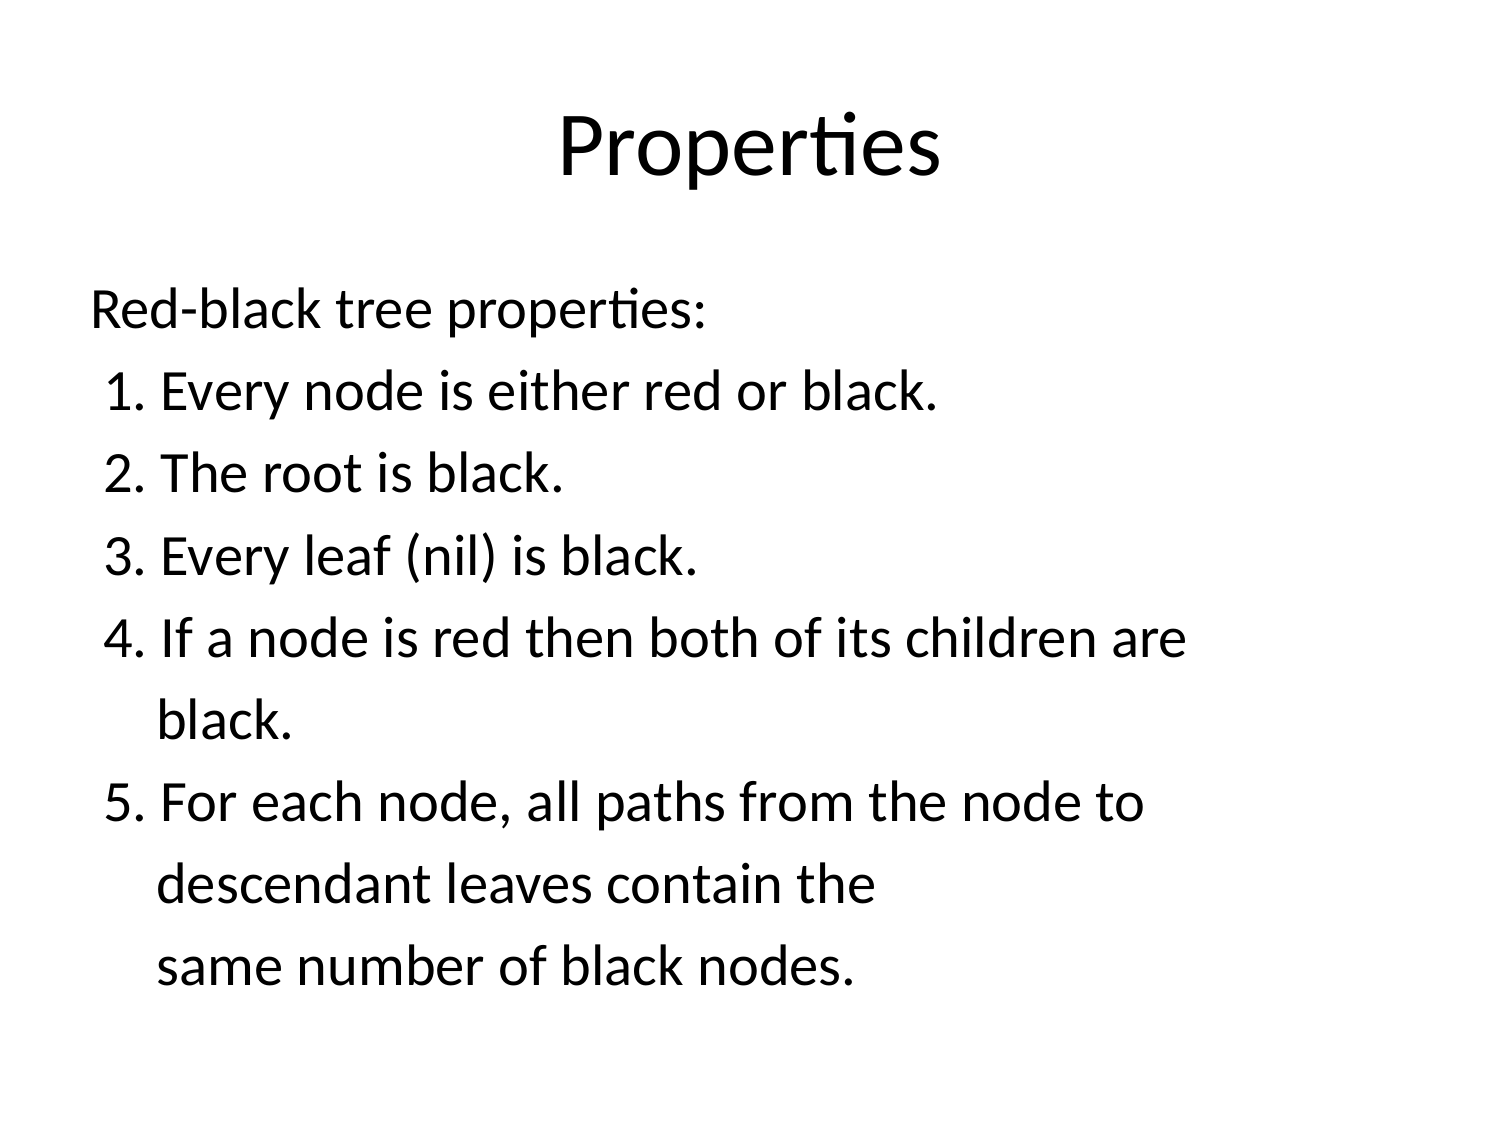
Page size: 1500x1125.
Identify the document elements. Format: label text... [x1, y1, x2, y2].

title Properties [75, 45, 1425, 233]
list Red-black tree properties: 1. Every node is either red or black. 2. The root is black. 3. Every leaf (nil) is black. 4. If a node is red then both of its children are black. 5. For each node, all paths from the node to descendant leaves contain the same number of black nodes. [75, 262, 1425, 1005]
